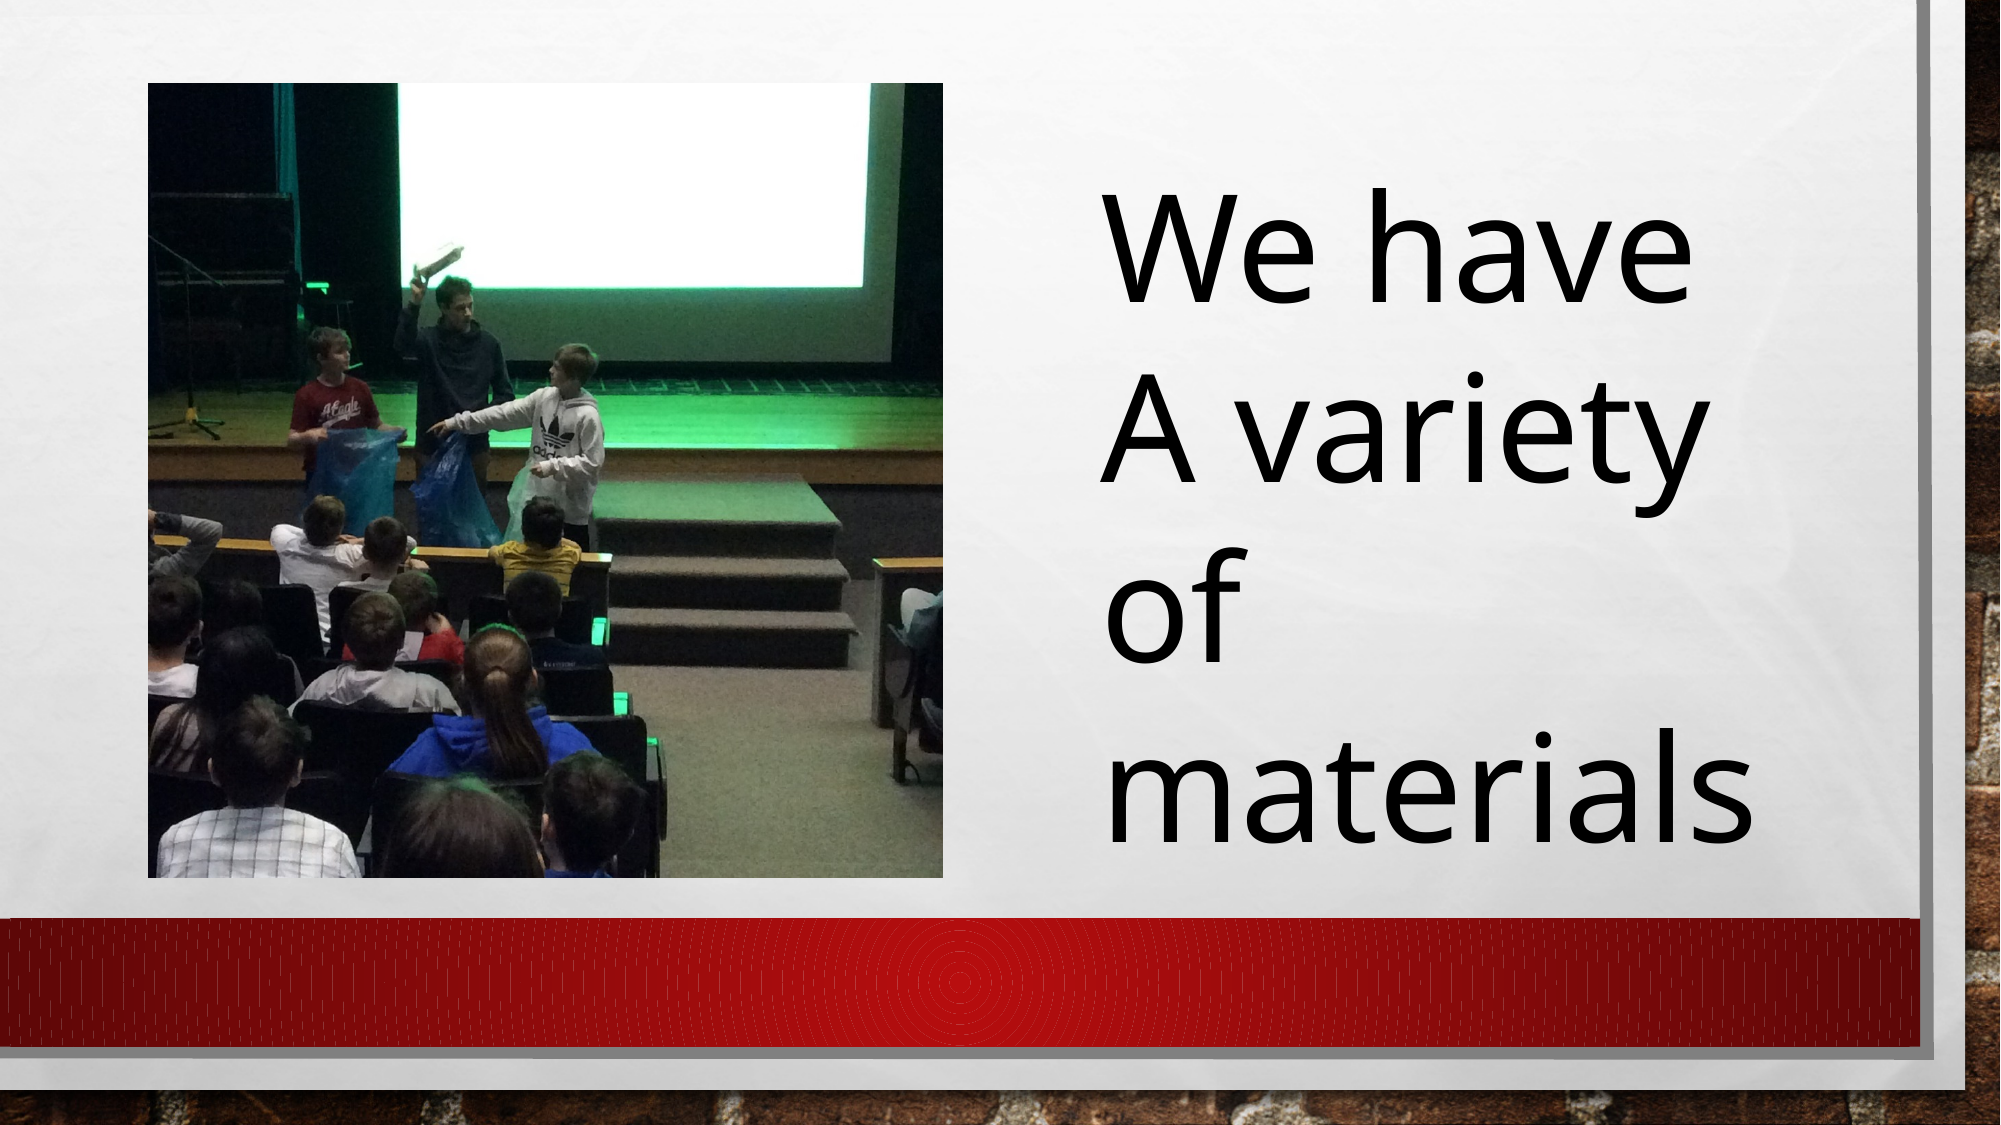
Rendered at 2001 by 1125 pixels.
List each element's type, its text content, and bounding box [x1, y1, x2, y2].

picture [0, 0, 2000, 1125]
picture [148, 83, 943, 879]
text_box We have A variety of materials [1085, 145, 1862, 881]
